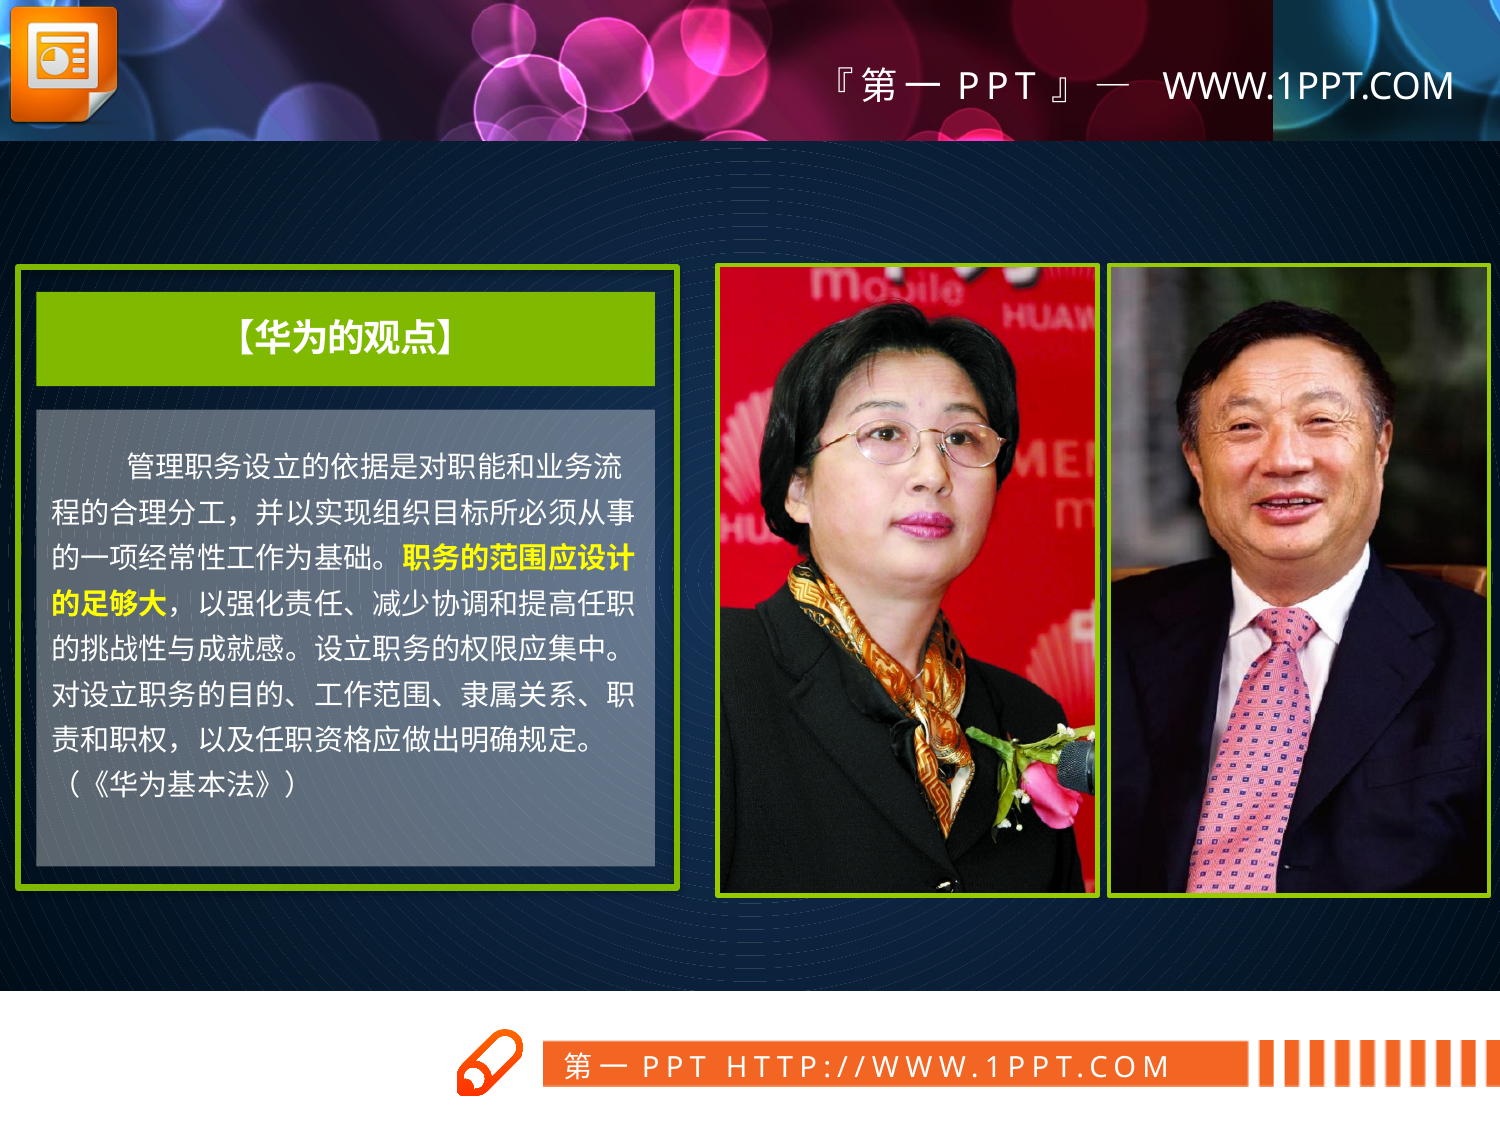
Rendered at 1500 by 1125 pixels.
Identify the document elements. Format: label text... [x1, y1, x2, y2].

picture [0, 0, 1500, 141]
picture [543, 1040, 1500, 1087]
text_box 管理职务设立的依据是对职能和业务流程的合理分工，并以实现组织目标所必须从事的一项经常性工作为基础。职务的范围应设计的足够大，以强化责任、减少协调和提高任职的挑战性与成就感。设立职务的权限应集中。对设立职务的目的、工作范围、隶属关系、职责和职权，以及任职资格应做出明确规定。（《华为基本法》） [36, 430, 655, 809]
picture [1110, 266, 1488, 894]
text_box [17, 266, 678, 888]
picture [719, 266, 1096, 894]
